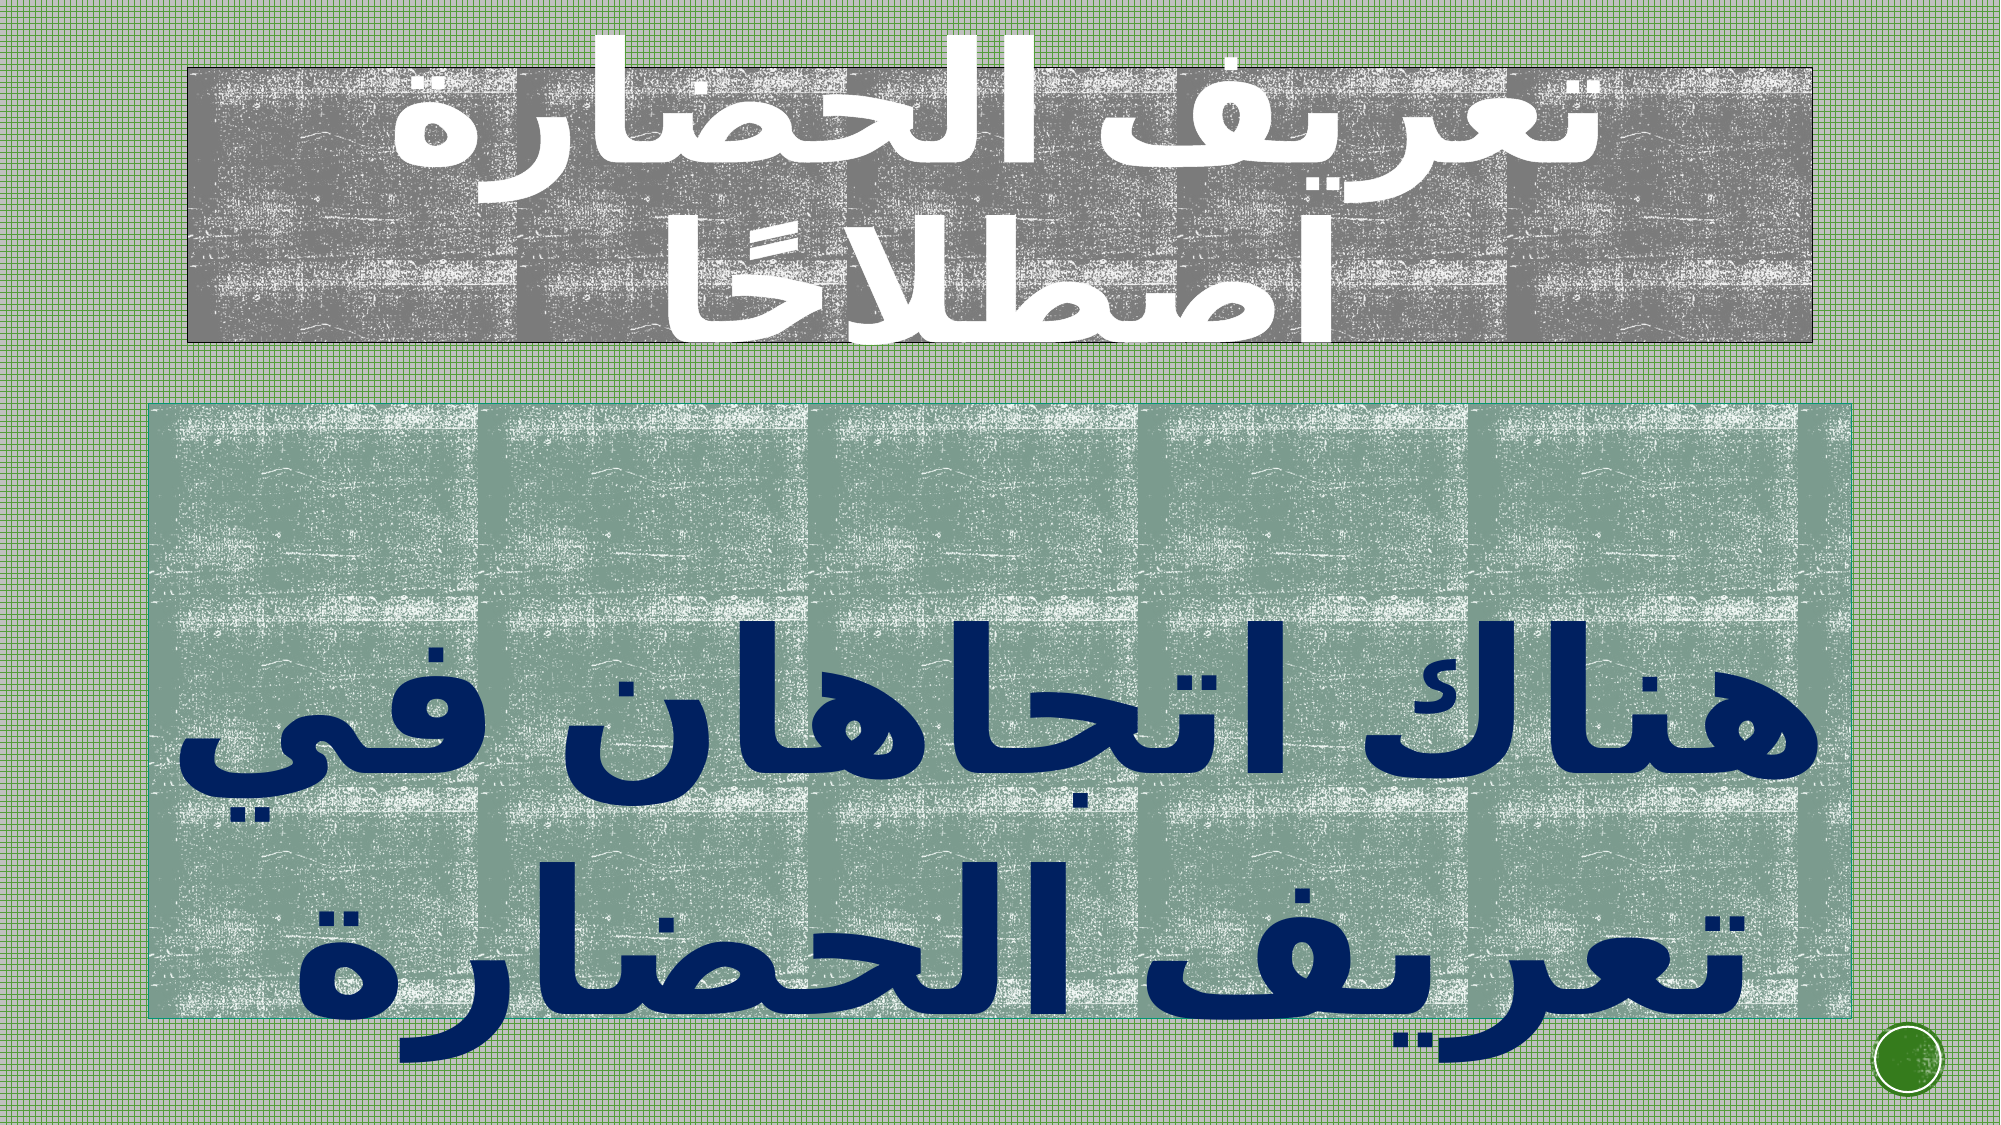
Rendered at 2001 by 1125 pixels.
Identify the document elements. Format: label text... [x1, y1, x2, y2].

title تعريف الحضارة اصطلاحًا [187, 67, 1813, 343]
list هناك اتجاهان في تعريف الحضارة [148, 403, 1852, 1019]
